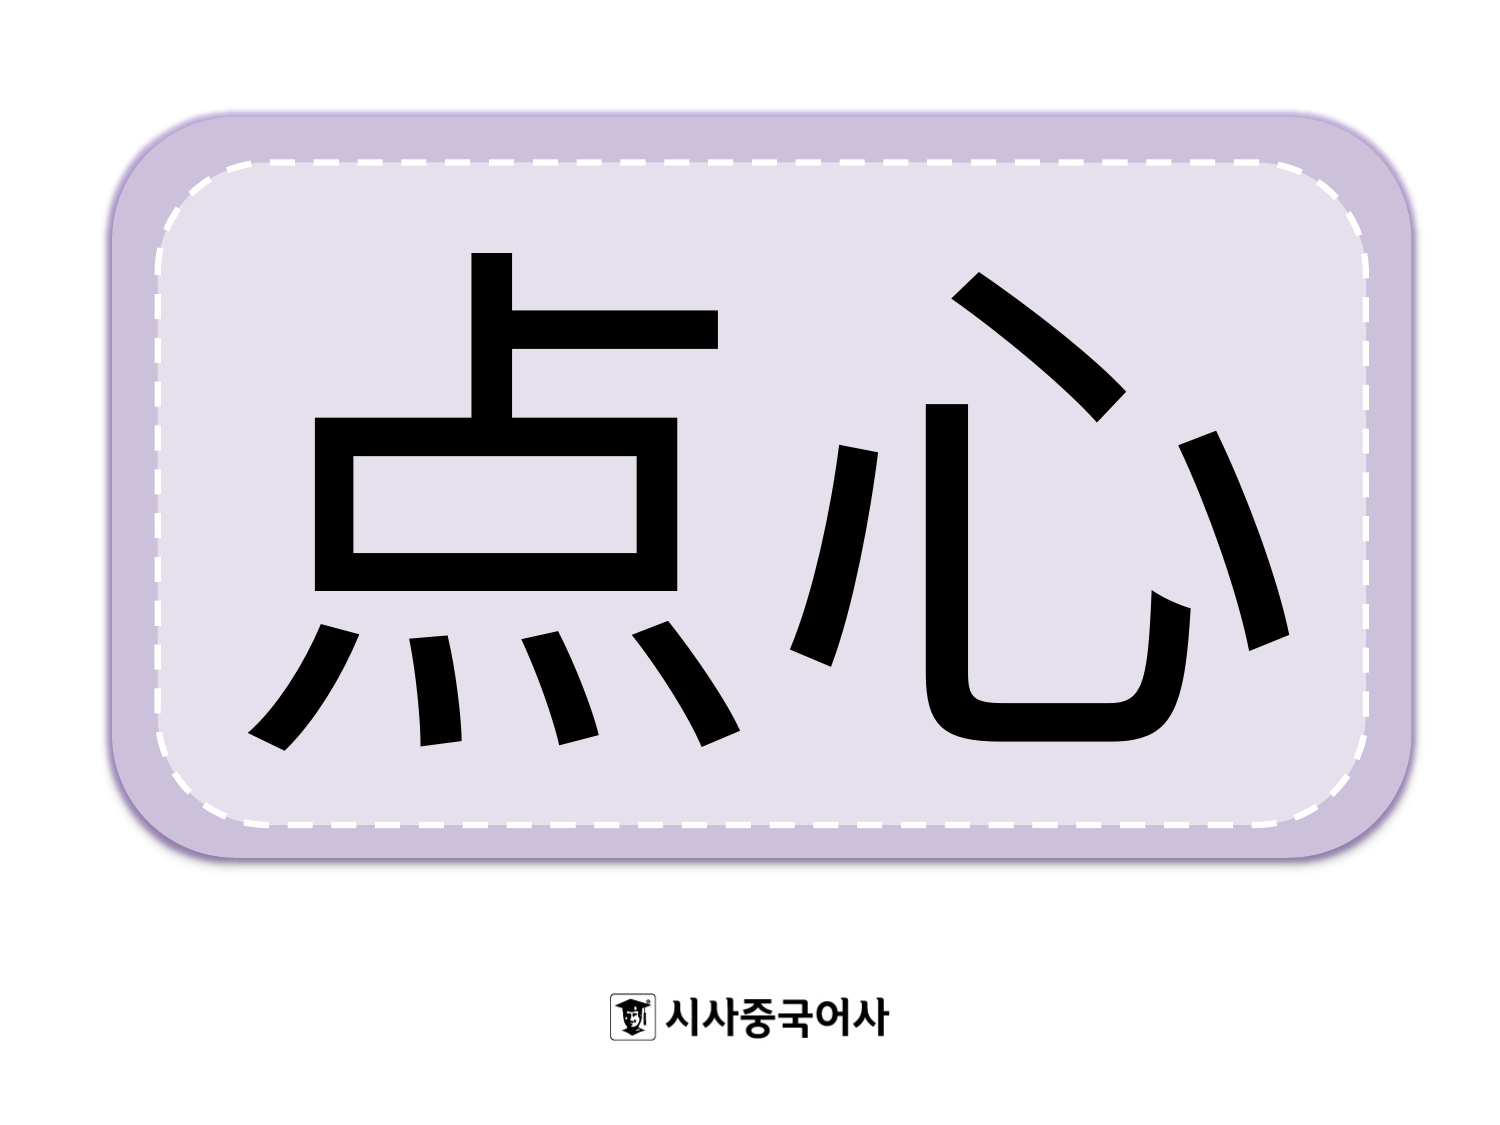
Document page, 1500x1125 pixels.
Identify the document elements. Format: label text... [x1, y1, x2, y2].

text_box 点心 [162, 160, 1371, 824]
picture [602, 987, 898, 1047]
